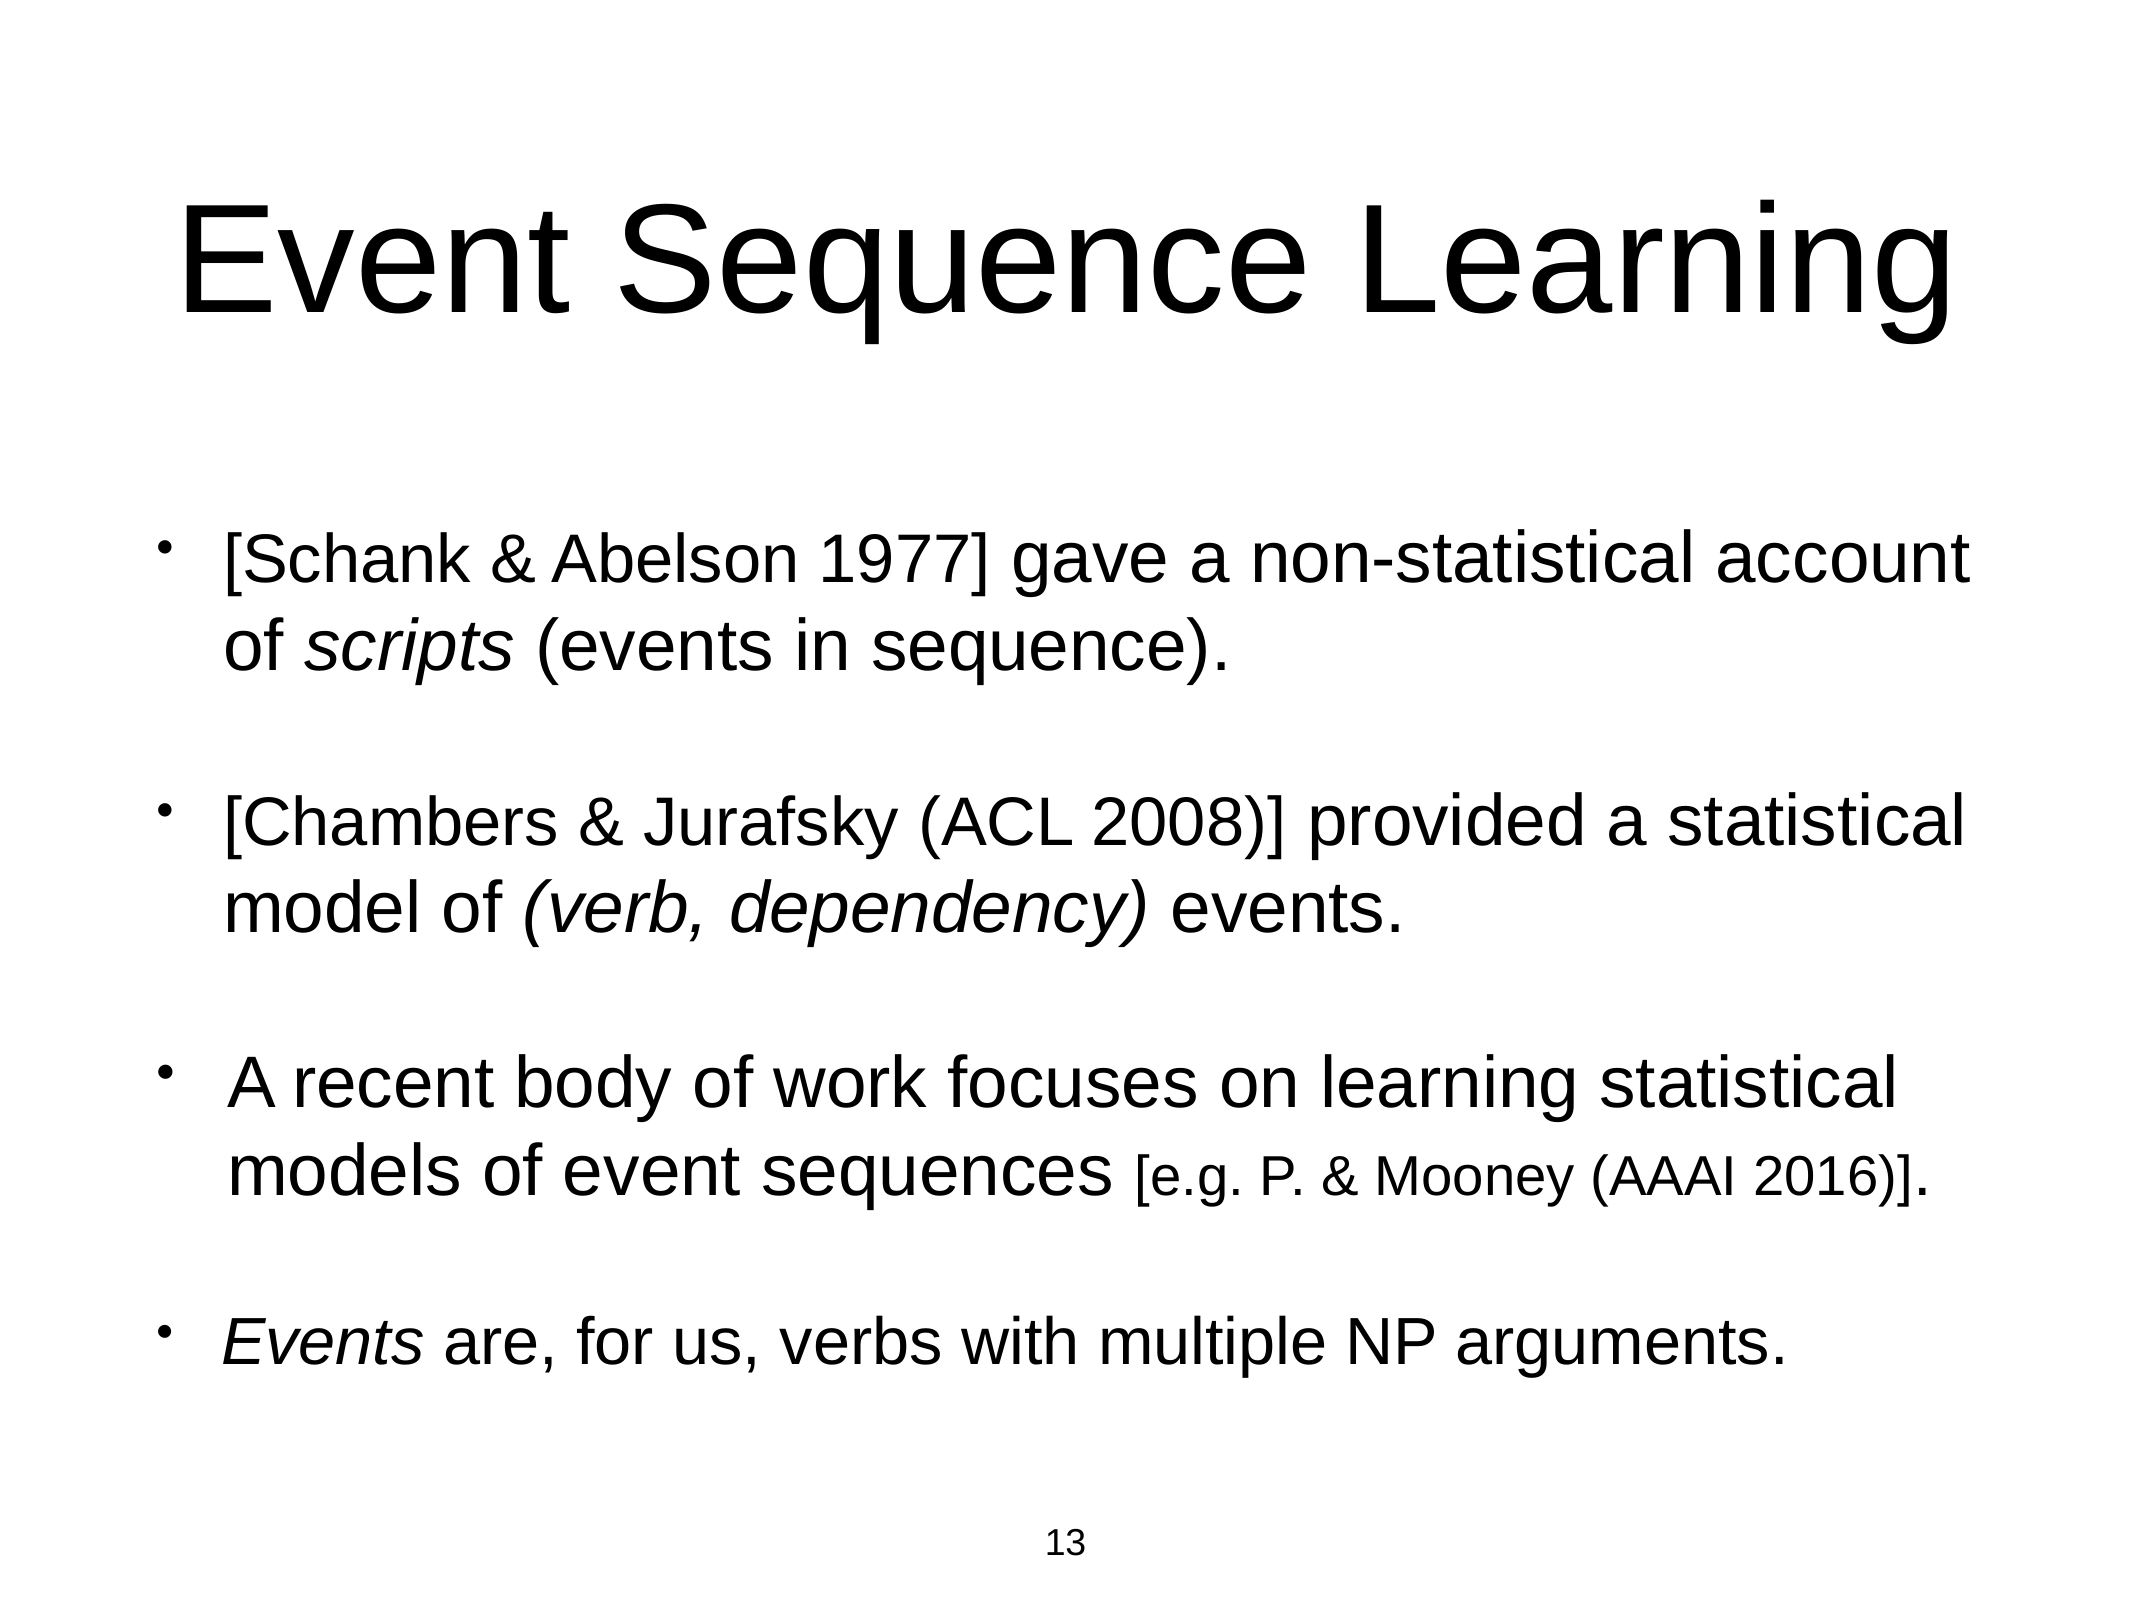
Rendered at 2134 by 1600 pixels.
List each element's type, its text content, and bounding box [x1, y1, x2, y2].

list [Schank & Abelson 1977] gave a non-statistical account of scripts (events in sequence). [Chambers & Jurafsky (ACL 2008)] provided a statistical model of (verb, dependency) events. A recent body of work focuses on learning statistical models of event sequences [e.g. P. & Mooney (AAAI 2016)]. Events are, for us, verbs with multiple NP arguments. [155, 427, 1978, 1460]
slide_number 13 [1041, 1517, 1090, 1564]
title Event Sequence Learning [155, 72, 1978, 427]
